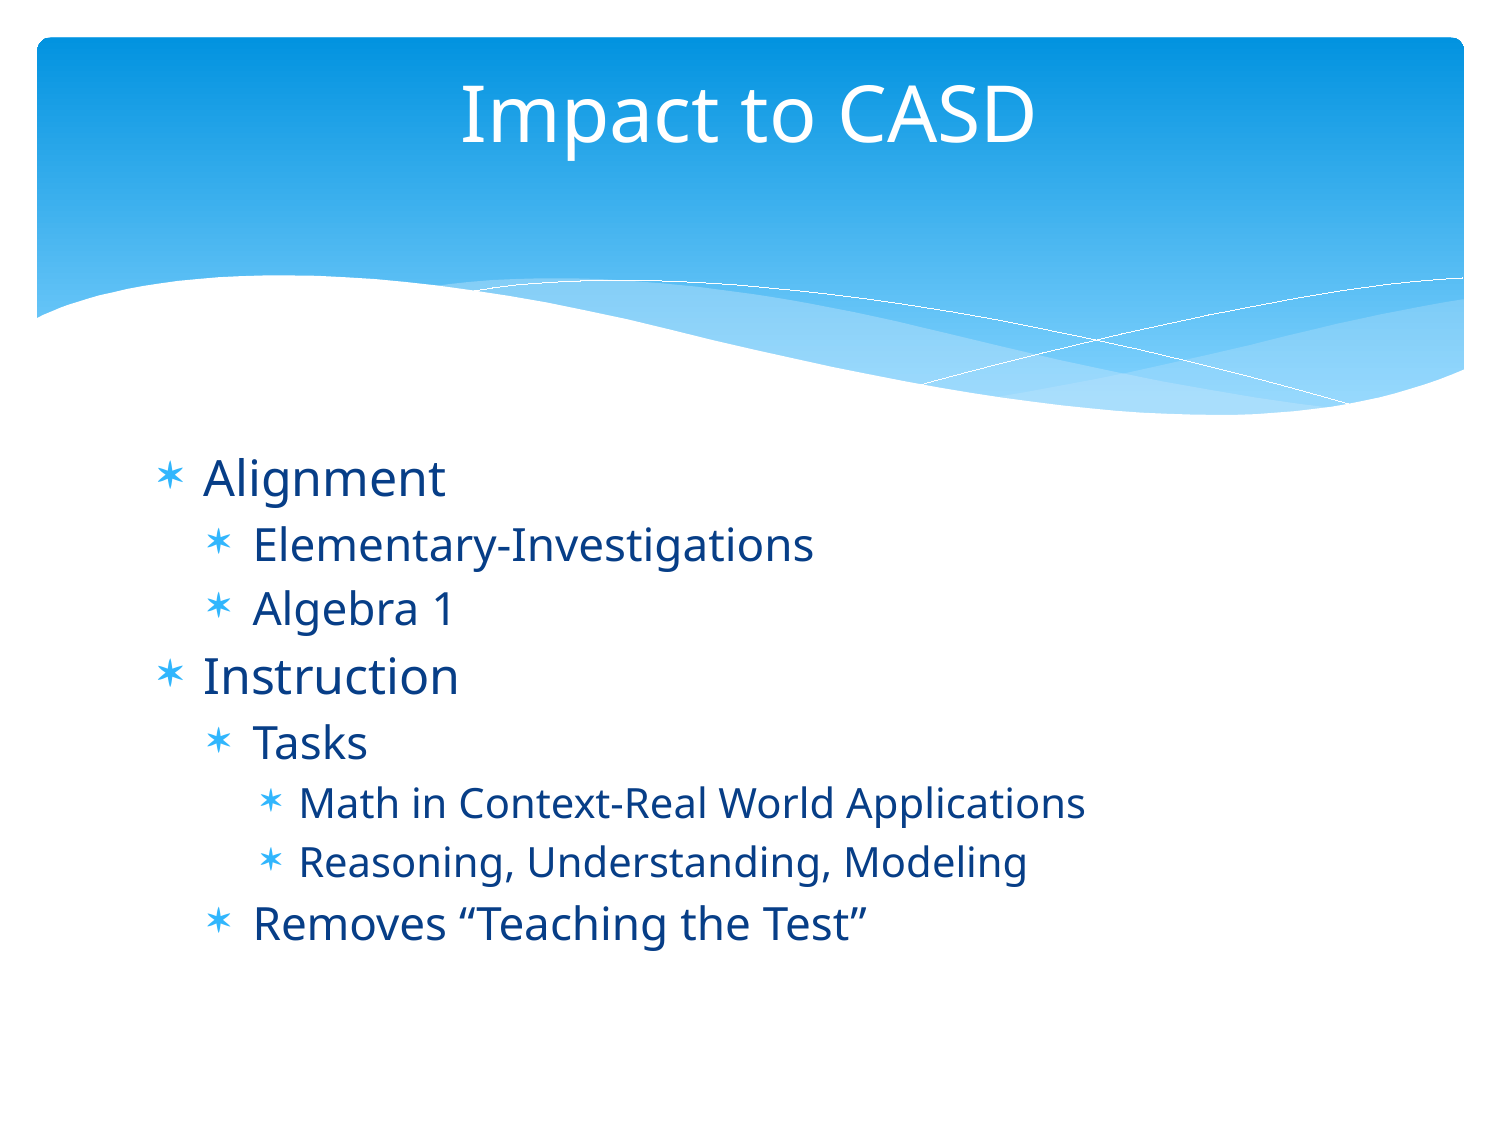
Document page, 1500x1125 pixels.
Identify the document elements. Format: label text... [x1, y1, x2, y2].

title Impact to CASD [75, 55, 1425, 261]
list Alignment Elementary-Investigations Algebra 1 Instruction Tasks Math in Context-Real World Applications Reasoning, Understanding, Modeling Removes “Teaching the Test” [143, 438, 1359, 1005]
